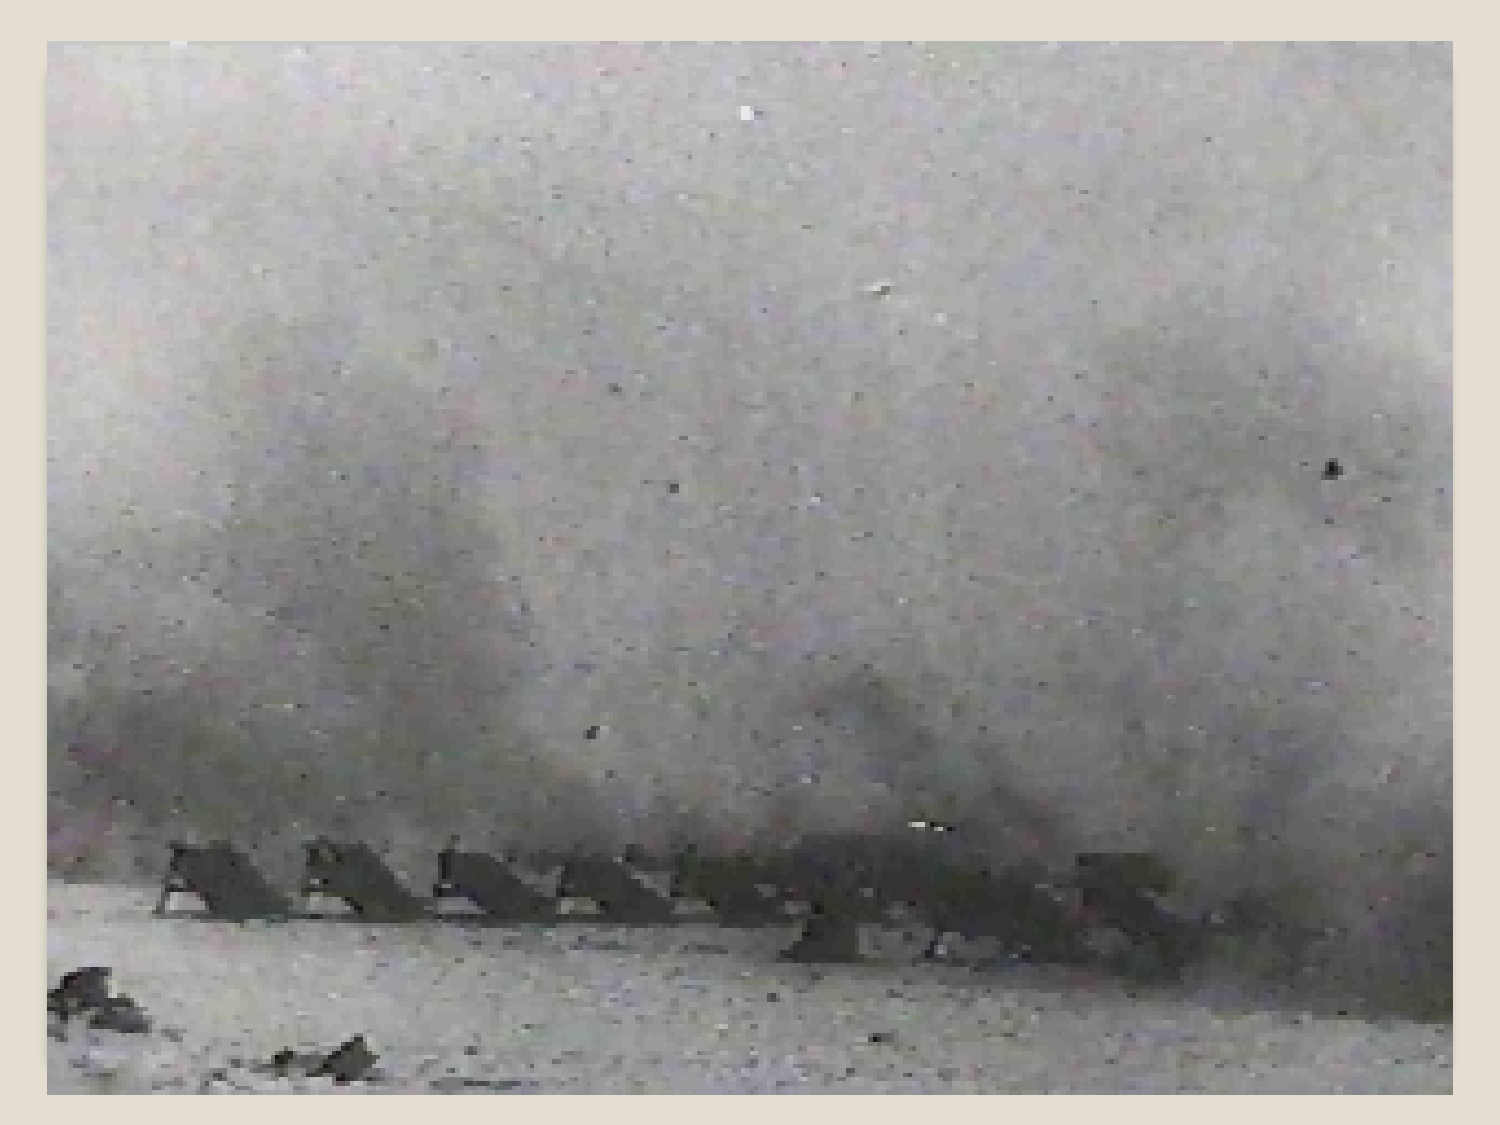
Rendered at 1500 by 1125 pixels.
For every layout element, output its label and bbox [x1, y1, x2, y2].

list [46, 40, 1454, 1096]
